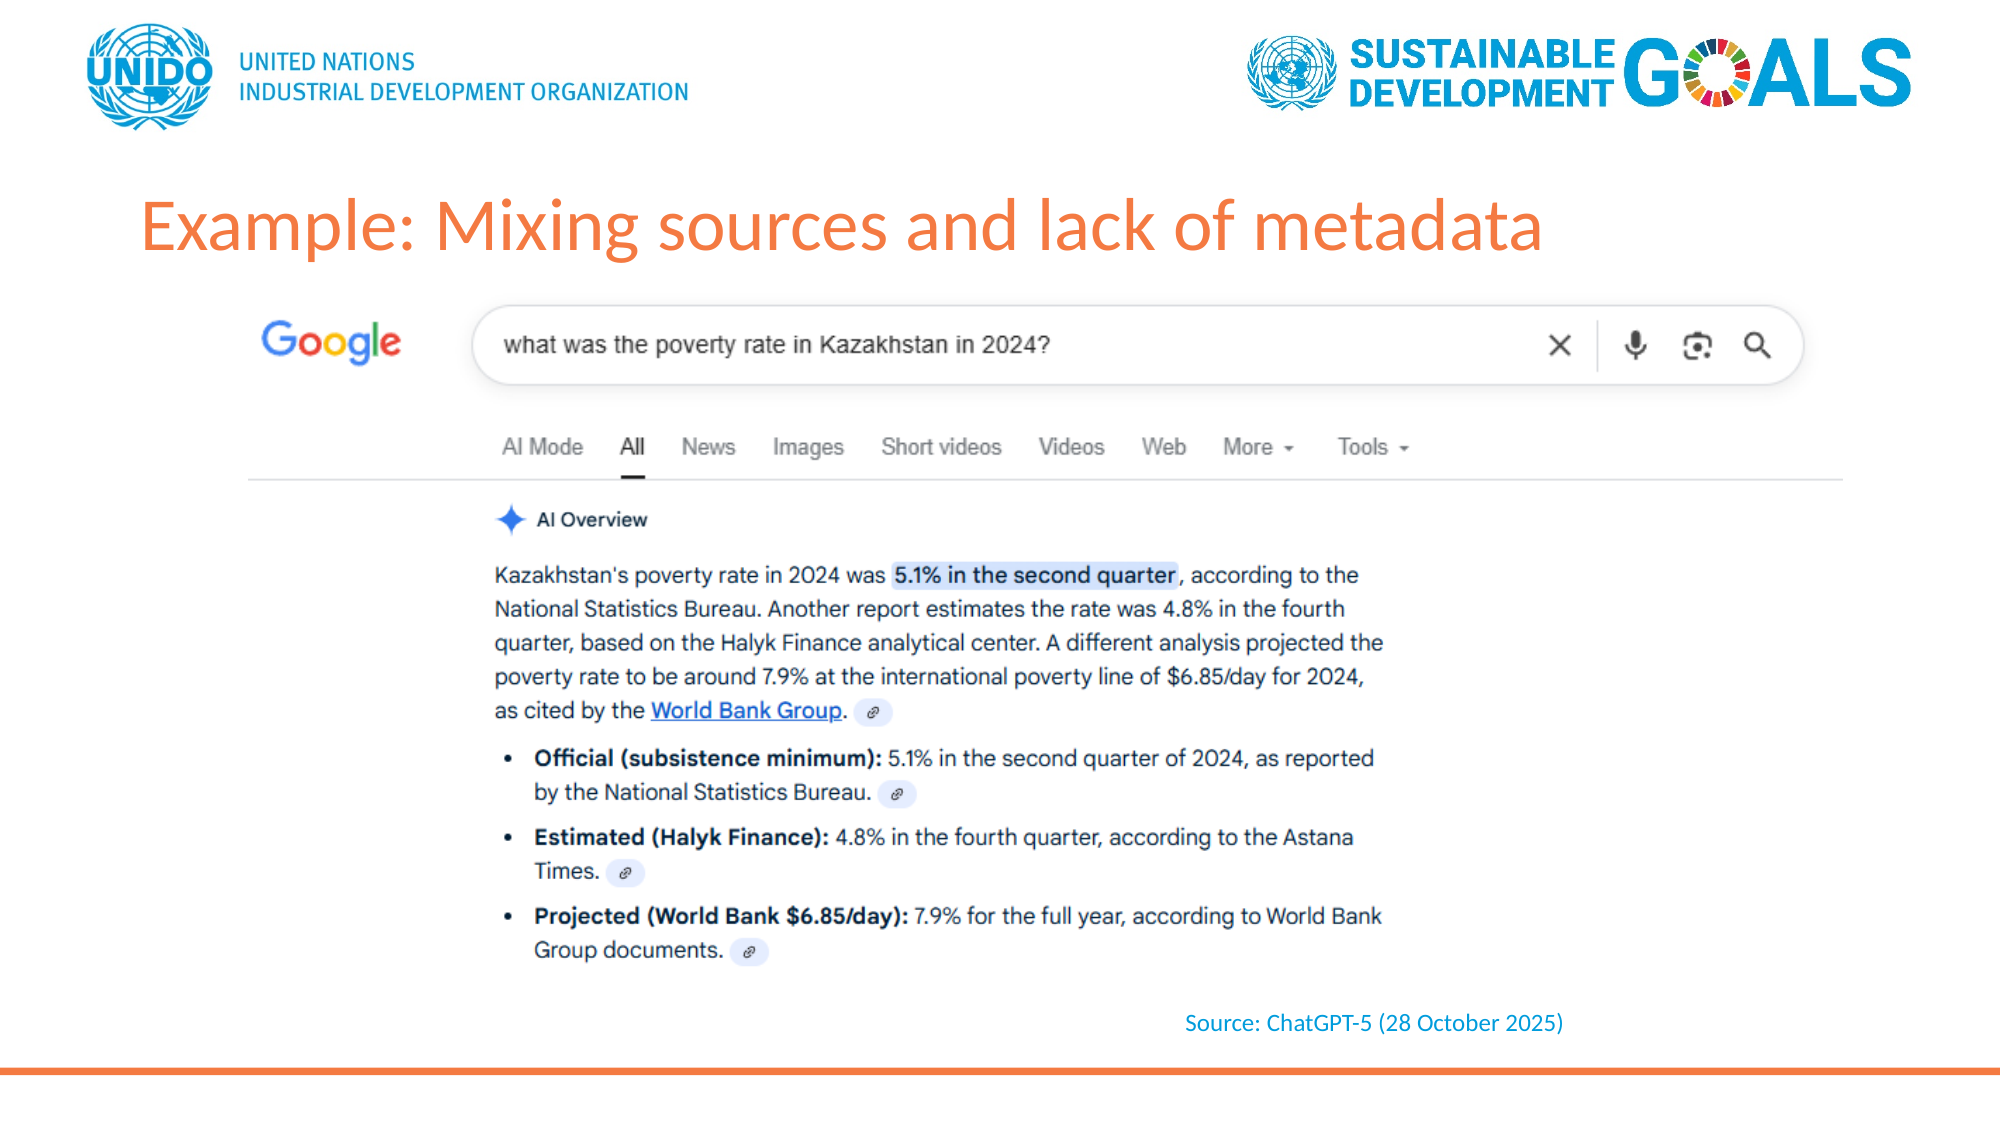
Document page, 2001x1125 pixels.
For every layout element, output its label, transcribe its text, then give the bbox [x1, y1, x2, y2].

text_box [0, 1067, 2000, 1076]
list Source: ChatGPT-5 (28 October 2025) [1055, 998, 1580, 1047]
title Example: Mixing sources and lack of metadata [125, 178, 1872, 348]
picture [248, 274, 1843, 1034]
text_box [72, 0, 1930, 149]
